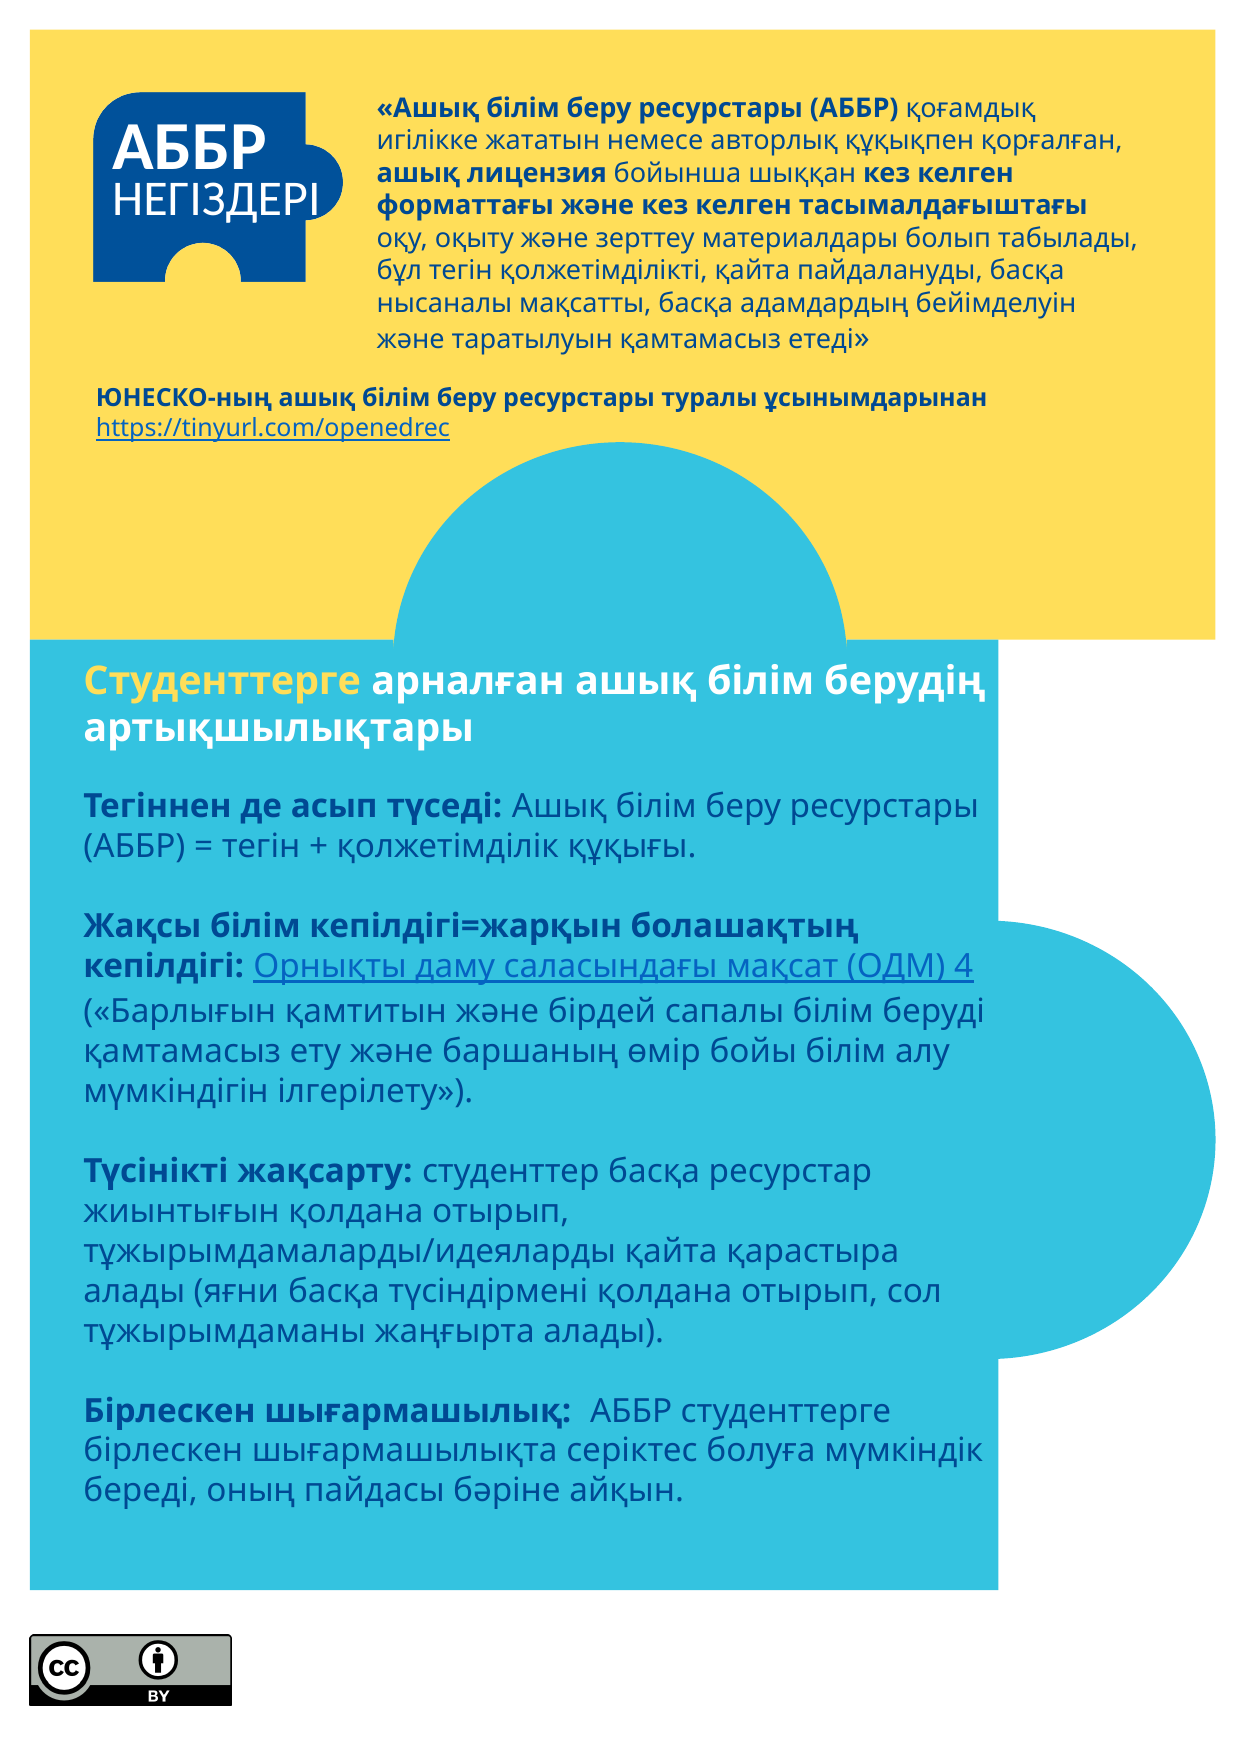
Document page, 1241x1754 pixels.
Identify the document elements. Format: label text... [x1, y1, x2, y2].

text_box [394, 461, 846, 639]
text_box [768, 461, 1216, 640]
text_box [29, 29, 1216, 639]
text_box ЮНЕСКО-ның ашық білім беру ресурстары туралы ұсынымдарынан https://tinyurl.com/openedrec [80, 366, 1241, 461]
text_box [393, 461, 525, 639]
text_box [715, 461, 848, 639]
text_box [29, 639, 999, 1591]
picture [29, 1634, 233, 1706]
picture [93, 92, 343, 282]
text_box «Ашық білім беру ресурстары (АББР) қоғамдық игілікке жататын немесе авторлық құқықпен қорғалған, ашық лицензия бойынша шыққан кез келген форматтағы және кез келген тасымалдағыштағы оқу, оқыту және зерттеу материалдары болып табылады, бұл тегін қолжетімділікті, қайта пайдалануды, басқа нысаналы мақсатты, басқа адамдардың бейімделуін және таратылуын қамтамасыз етеді» [361, 75, 1156, 366]
text_box [1014, 922, 1216, 1358]
text_box Студенттерге арналған ашық білім берудің артықшылықтары Тегіннен де асып түседі: Ашық білім беру ресурстары (АББР) = тегін + қолжетімділік құқығы. Жақсы білім кепілдігі=жарқын болашақтың кепілдігі: Орнықты даму саласындағы мақсат (ОДМ) 4 («Барлығын қамтитын және бірдей сапалы білім беруді қамтамасыз ету және баршаның өмір бойы білім алу мүмкіндігін ілгерілету»). Түсінікті жақсарту: студенттер басқа ресурстар жиынтығын қолдана отырып, тұжырымдамаларды/идеяларды қайта қарастыра алады (яғни басқа түсіндірмені қолдана отырып, сол тұжырымдаманы жаңғырта алады). Бірлескен шығармашылық: АББР студенттерге бірлескен шығармашылықта серіктес болуға мүмкіндік береді, оның пайдасы бәріне айқын. [68, 639, 1014, 1524]
